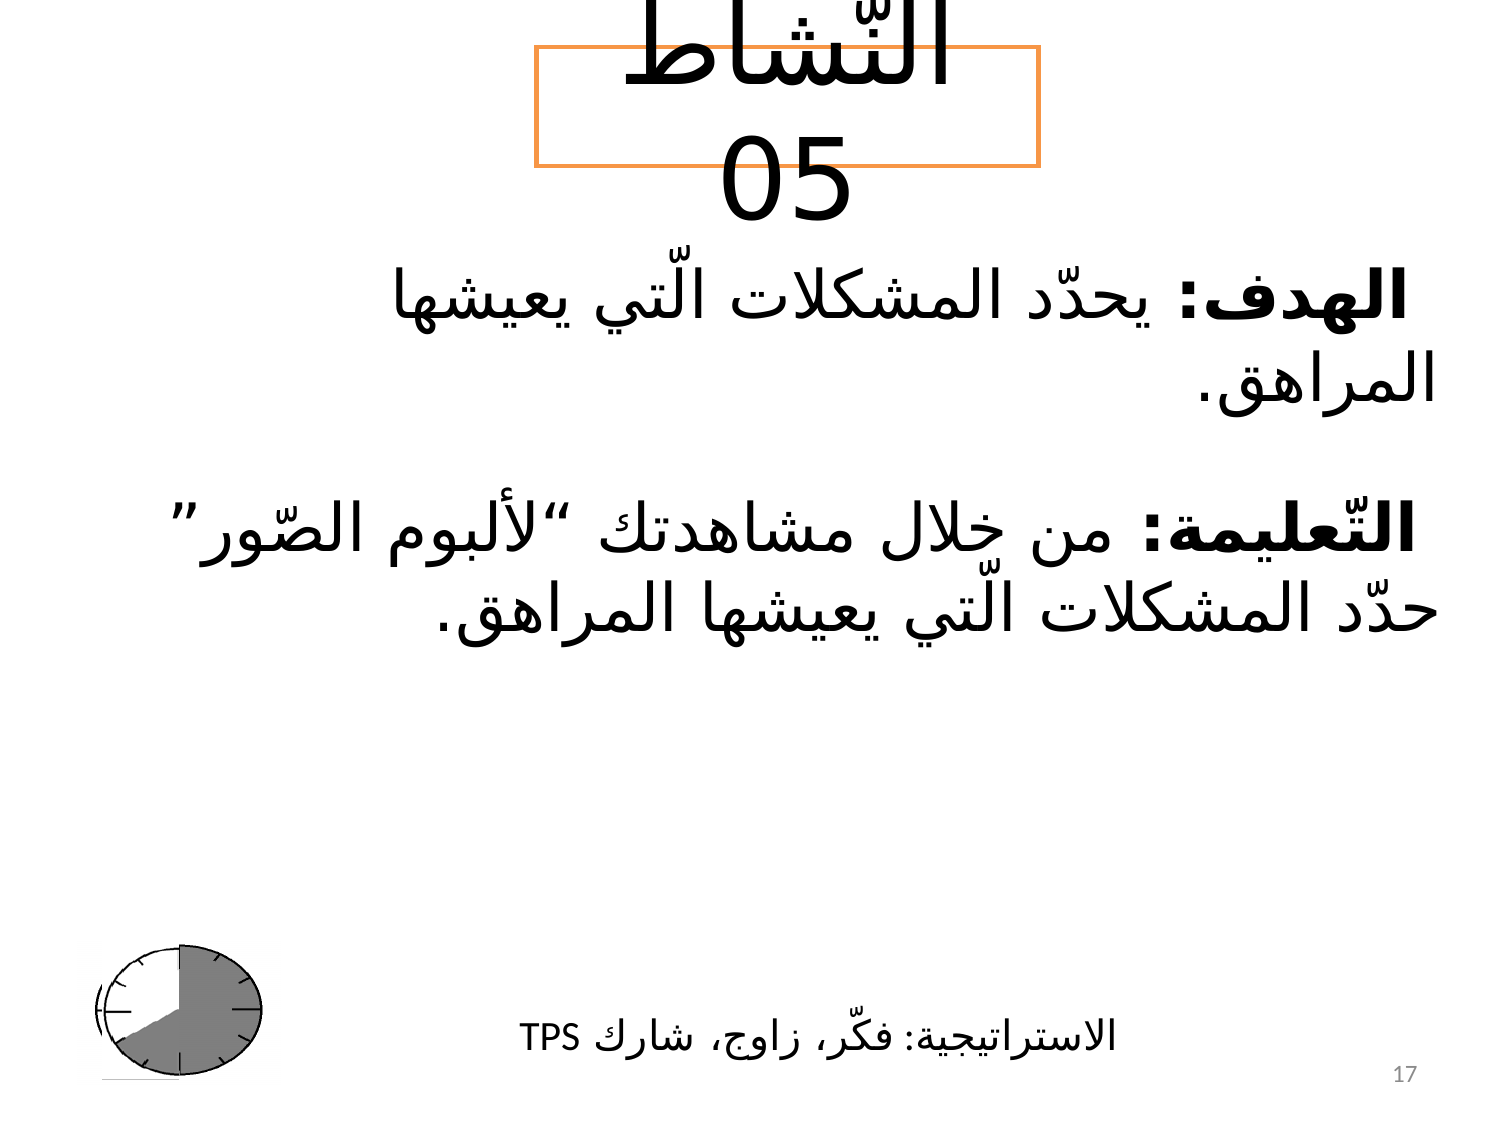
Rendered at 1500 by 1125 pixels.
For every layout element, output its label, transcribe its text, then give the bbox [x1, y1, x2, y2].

text_box النّشاط 05 [534, 45, 1041, 168]
text_box الاستراتيجية: فكّر، زاوج، شارك TPS [428, 1000, 1209, 1066]
slide_number 17 [1382, 1050, 1426, 1096]
text_box التّعليمة: من خلال مشاهدتك “لألبوم الصّور” حدّد المشكلات الّتي يعيشها المراهق. [97, 477, 1457, 732]
picture [77, 939, 281, 1086]
text_box الهدف: يحدّد المشكلات الّتي يعيشها المراهق. [167, 227, 1455, 423]
